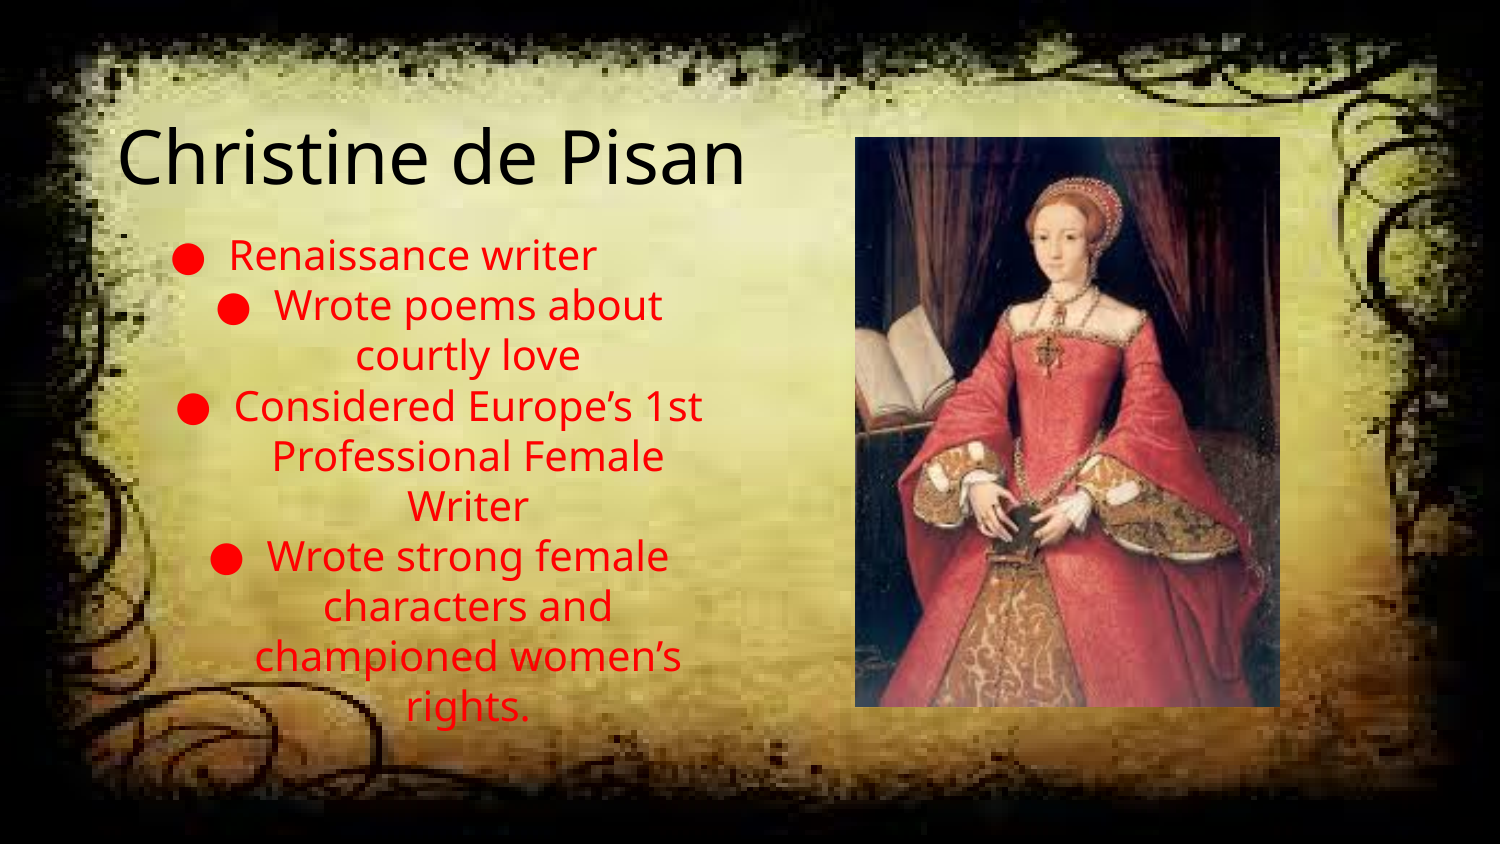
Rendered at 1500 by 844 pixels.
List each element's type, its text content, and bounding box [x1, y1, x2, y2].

title Christine de Pisan [0, 84, 978, 215]
picture [0, 0, 1500, 844]
subtitle Renaissance writer Wrote poems about courtly love Considered Europe’s 1st Professional Female Writer Wrote strong female characters and championed women’s rights. [138, 214, 724, 715]
